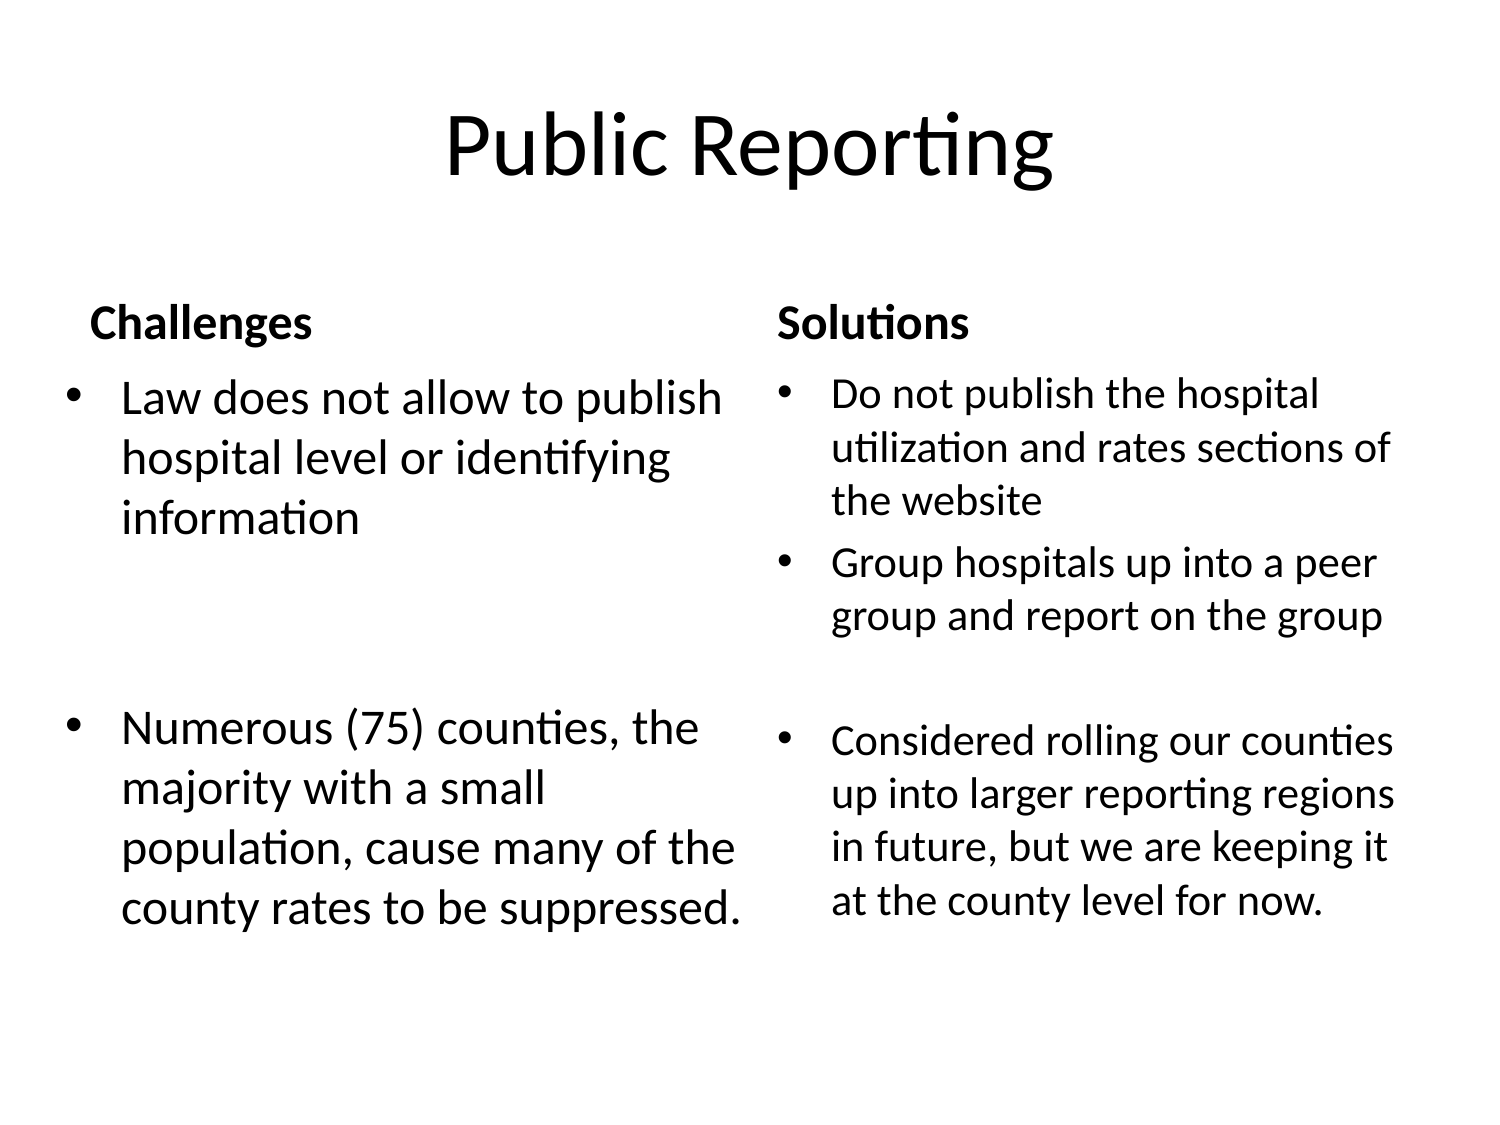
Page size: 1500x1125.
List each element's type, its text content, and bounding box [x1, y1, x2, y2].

list Law does not allow to publish hospital level or identifying information Numerous (75) counties, the majority with a small population, cause many of the county rates to be suppressed. [50, 356, 763, 1075]
list Solutions [761, 251, 1425, 356]
list Challenges [75, 251, 738, 356]
title Public Reporting [75, 45, 1425, 233]
list Do not publish the hospital utilization and rates sections of the website Group hospitals up into a peer group and report on the group Considered rolling our counties up into larger reporting regions in future, but we are keeping it at the county level for now. [761, 356, 1425, 975]
